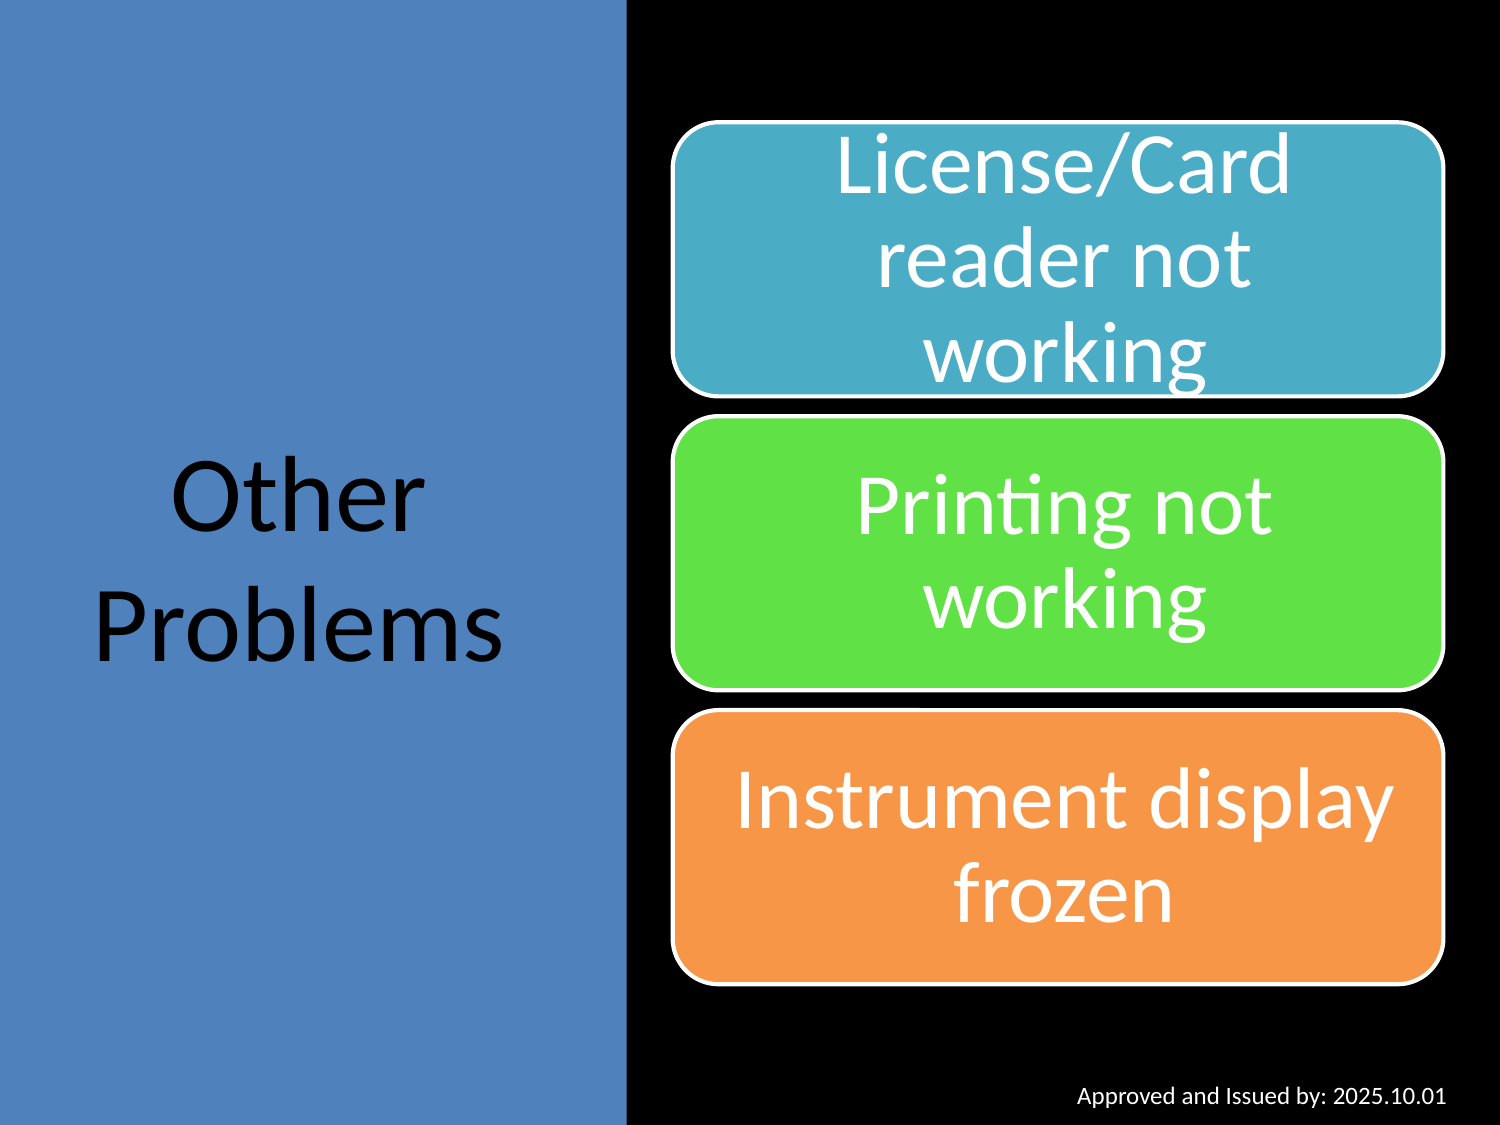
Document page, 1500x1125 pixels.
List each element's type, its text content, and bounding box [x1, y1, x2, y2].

footer Approved and Issued by: 2025.10.01 [1025, 1065, 1500, 1125]
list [672, 101, 1444, 1005]
text_box [0, 0, 629, 1125]
title Other Problems [64, 101, 534, 1005]
